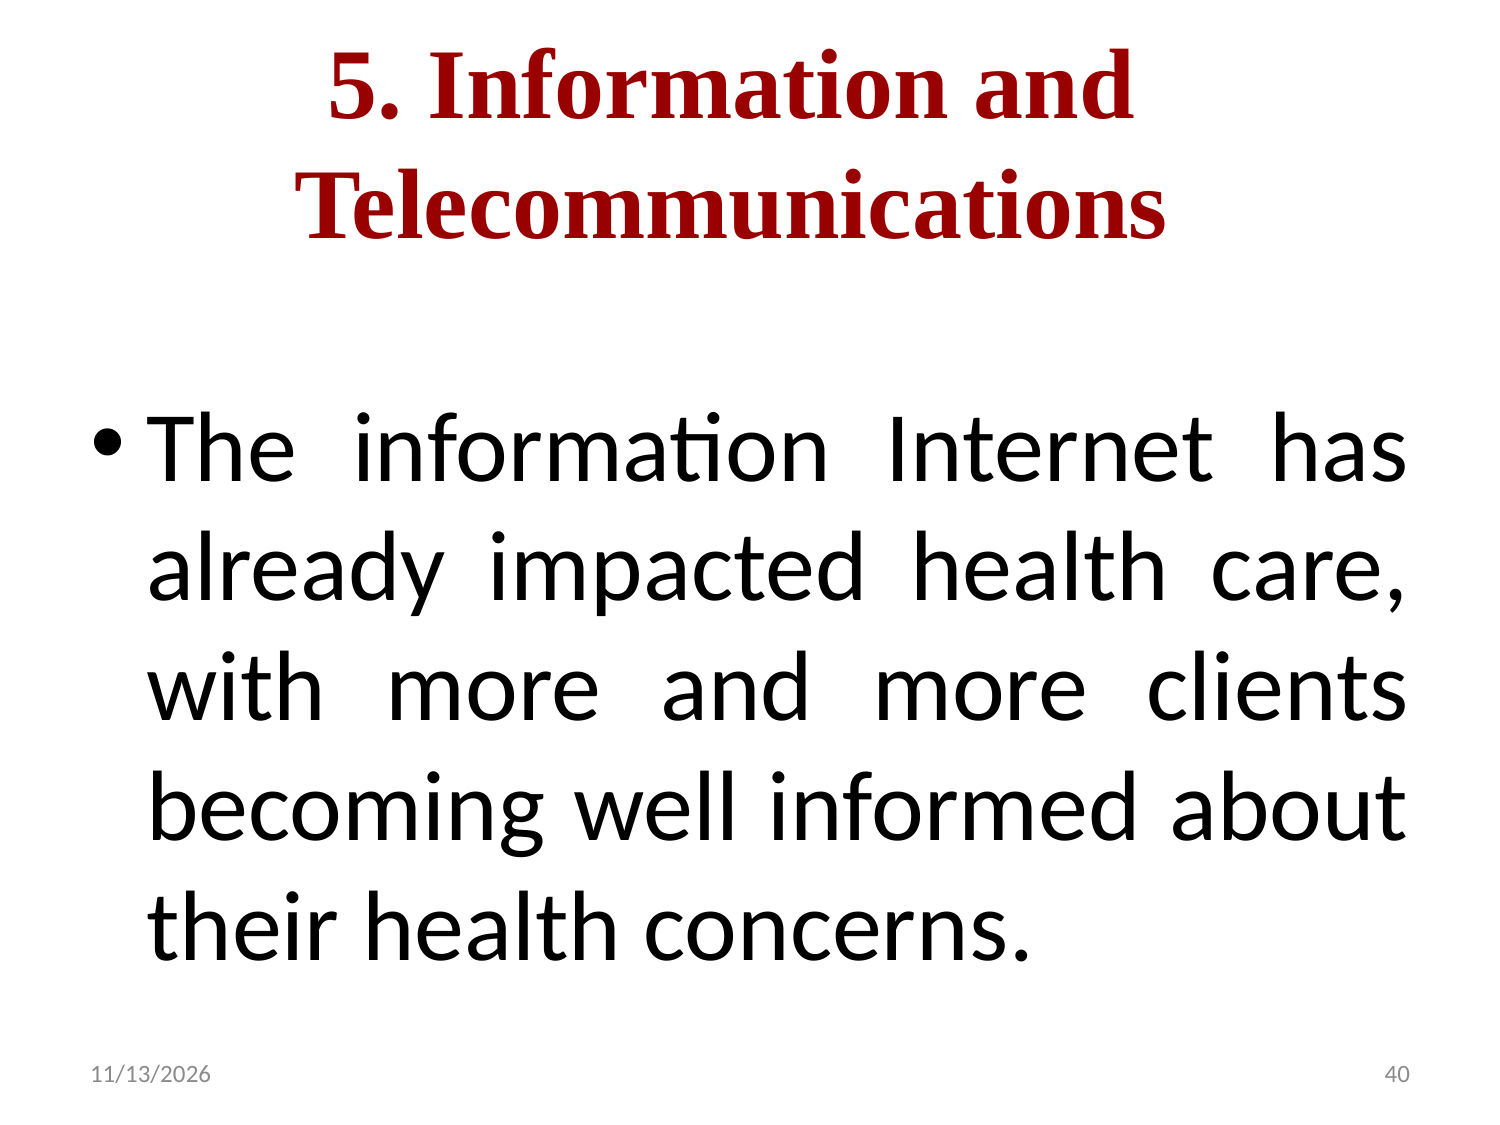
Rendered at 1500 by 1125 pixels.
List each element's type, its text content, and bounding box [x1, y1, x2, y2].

slide_number 40 [1074, 1042, 1425, 1103]
title 5. Information and Telecommunications [37, 45, 1425, 233]
list The information Internet has already impacted health care, with more and more clients becoming well informed about their health concerns. [75, 373, 1425, 1059]
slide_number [75, 1042, 425, 1103]
